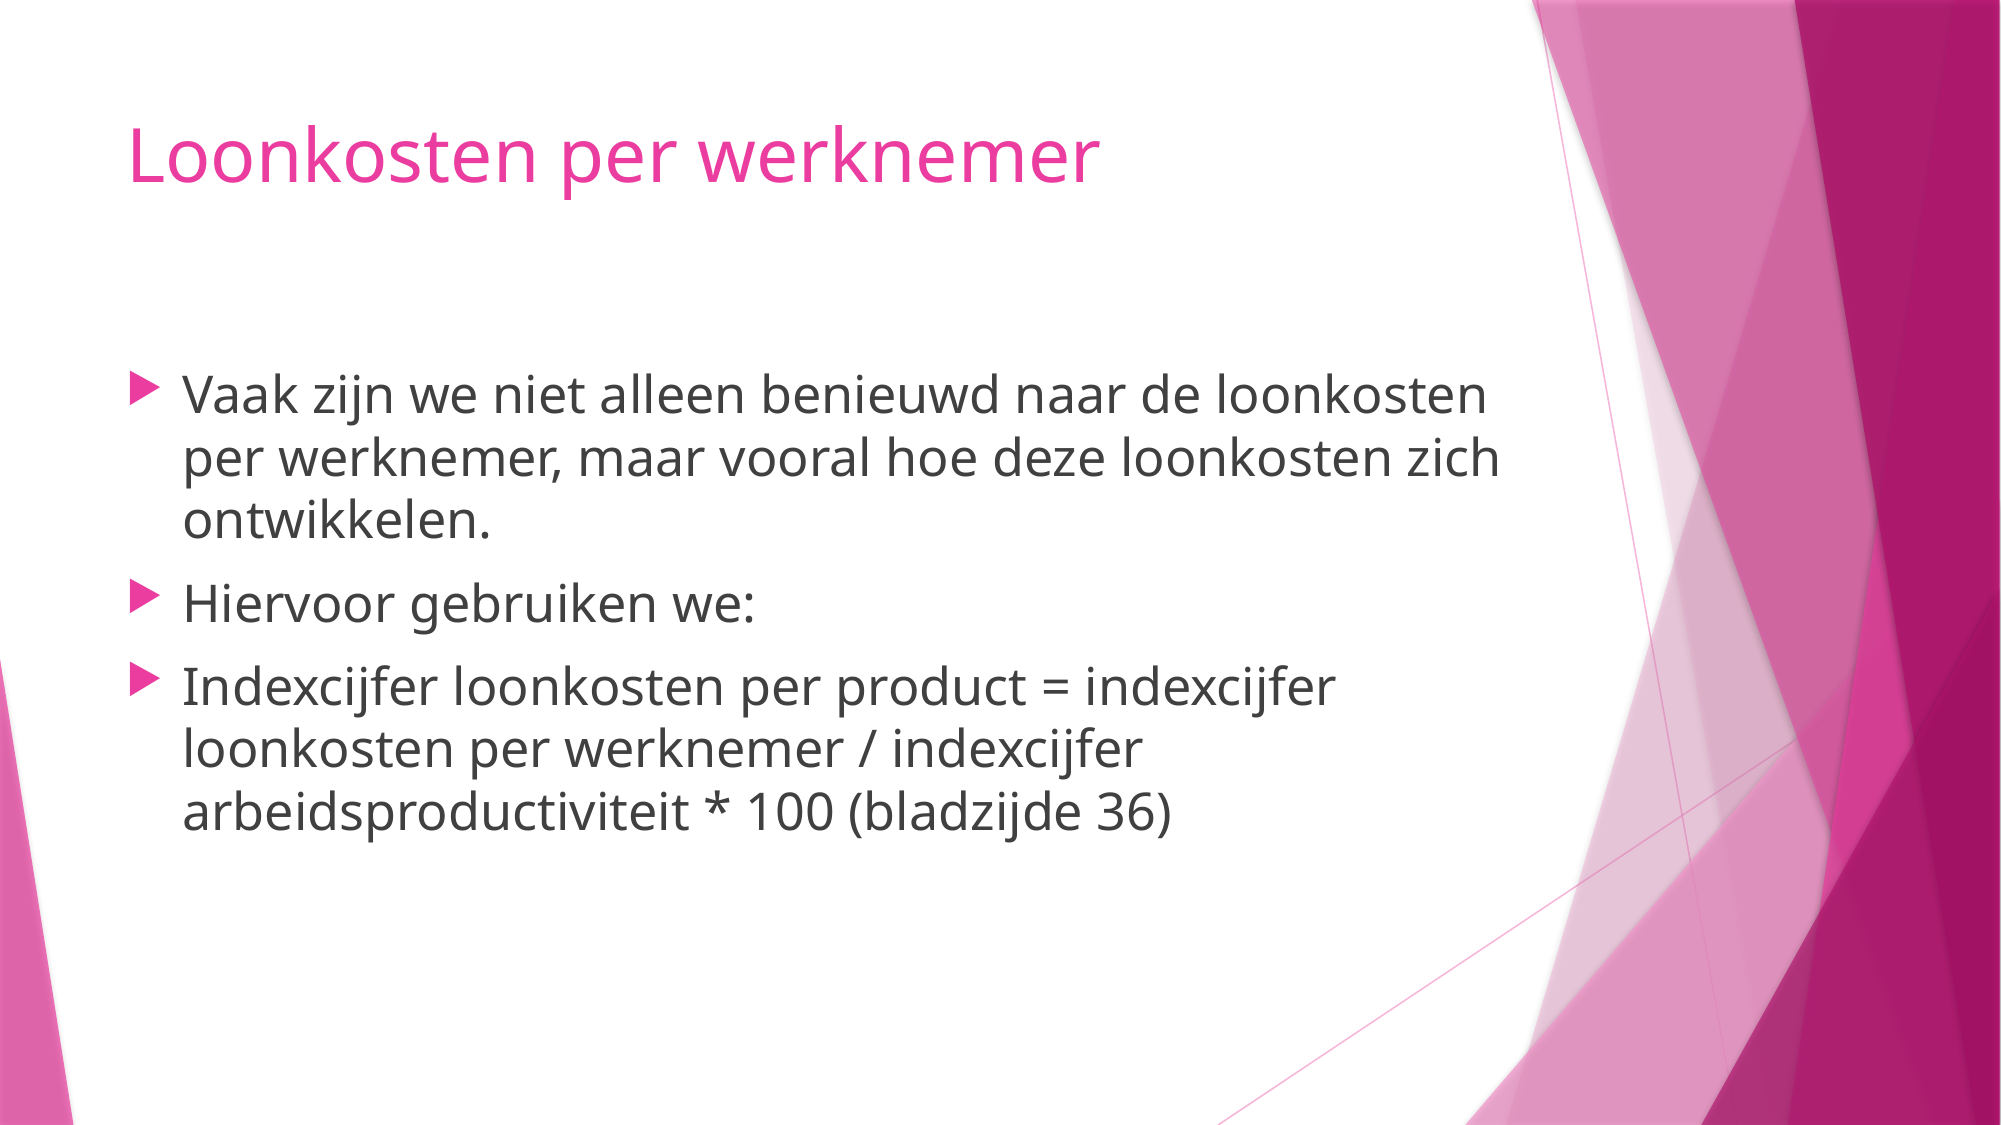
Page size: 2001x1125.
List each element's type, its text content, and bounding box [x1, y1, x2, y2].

title Loonkosten per werknemer [111, 99, 1522, 317]
list Vaak zijn we niet alleen benieuwd naar de loonkosten per werknemer, maar vooral hoe deze loonkosten zich ontwikkelen. Hiervoor gebruiken we: Indexcijfer loonkosten per product = indexcijfer loonkosten per werknemer / indexcijfer arbeidsproductiviteit * 100 (bladzijde 36) [111, 354, 1522, 992]
